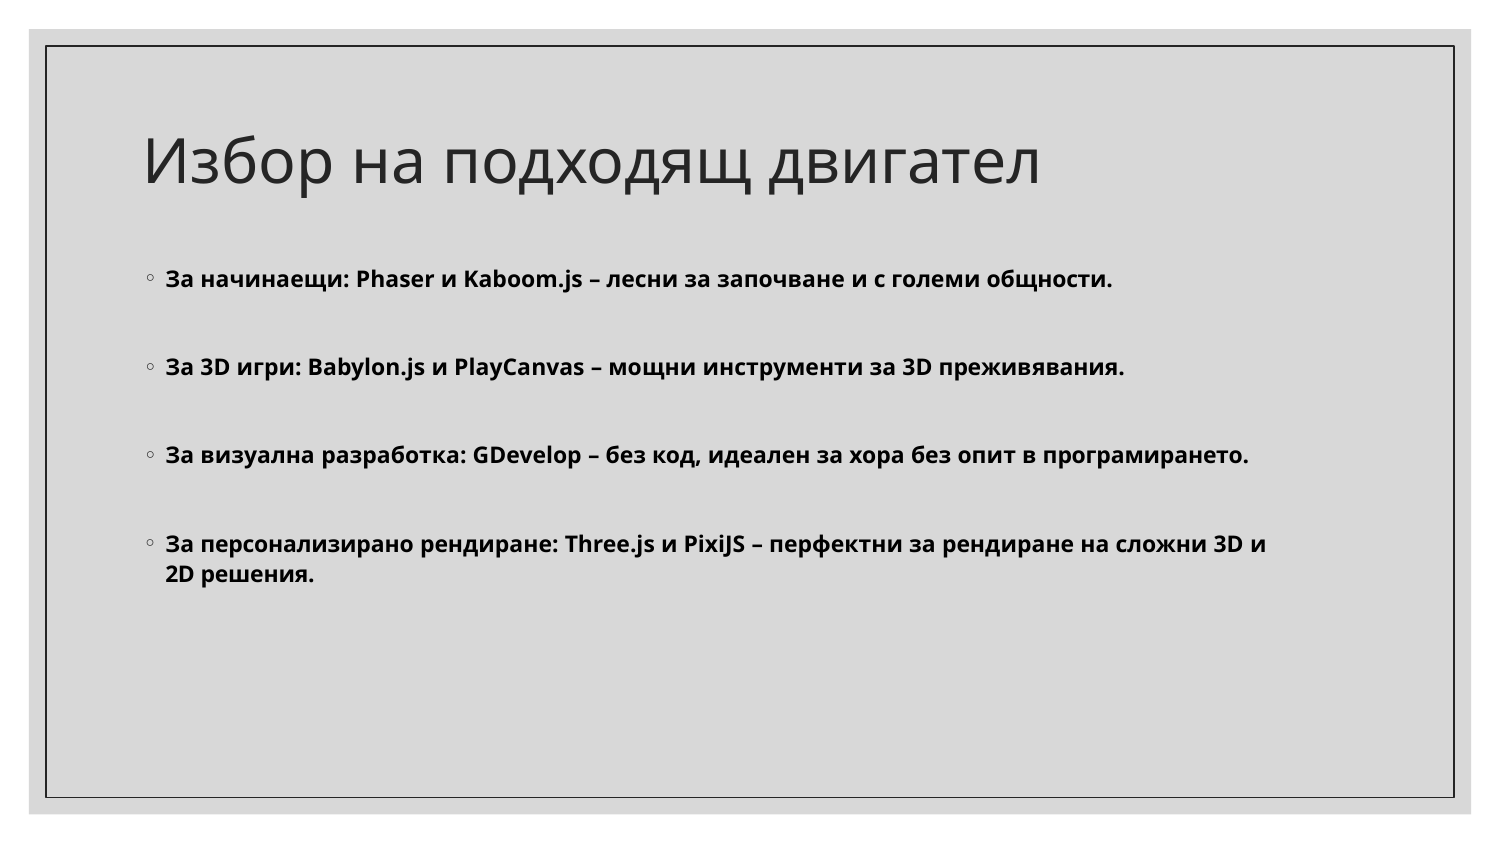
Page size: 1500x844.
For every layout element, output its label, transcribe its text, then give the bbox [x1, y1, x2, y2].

title Избор на подходящ двигател [140, 85, 1339, 262]
text_box За начинаещи: Phaser и Kaboom.js – лесни за започване и с големи общности. За 3D игри: Babylon.js и PlayCanvas – мощни инструменти за 3D преживявания. За визуална разработка: GDevelop – без код, идеален за хора без опит в програмирането. За персонализирано рендиране: Three.js и PixiJS – перфектни за рендиране на сложни 3D и 2D решения. [141, 262, 1280, 587]
